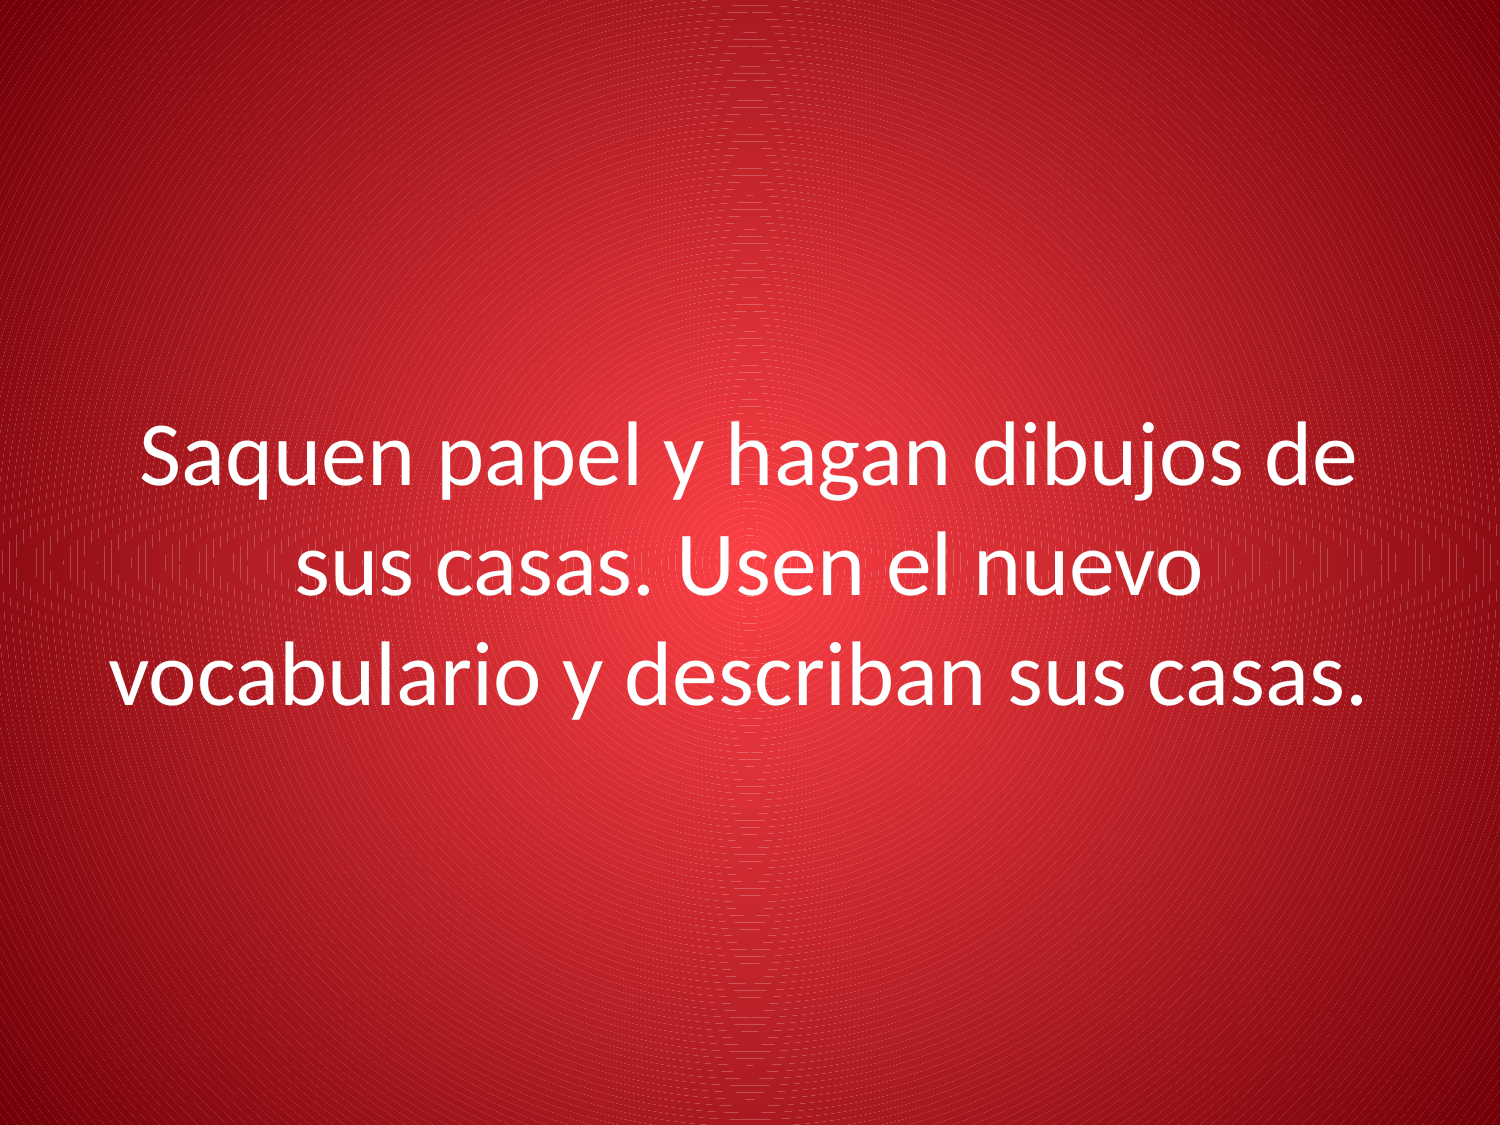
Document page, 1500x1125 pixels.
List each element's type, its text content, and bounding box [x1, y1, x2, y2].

title Saquen papel y hagan dibujos de sus casas. Usen el nuevo vocabulario y describan sus casas. [75, 45, 1425, 1073]
